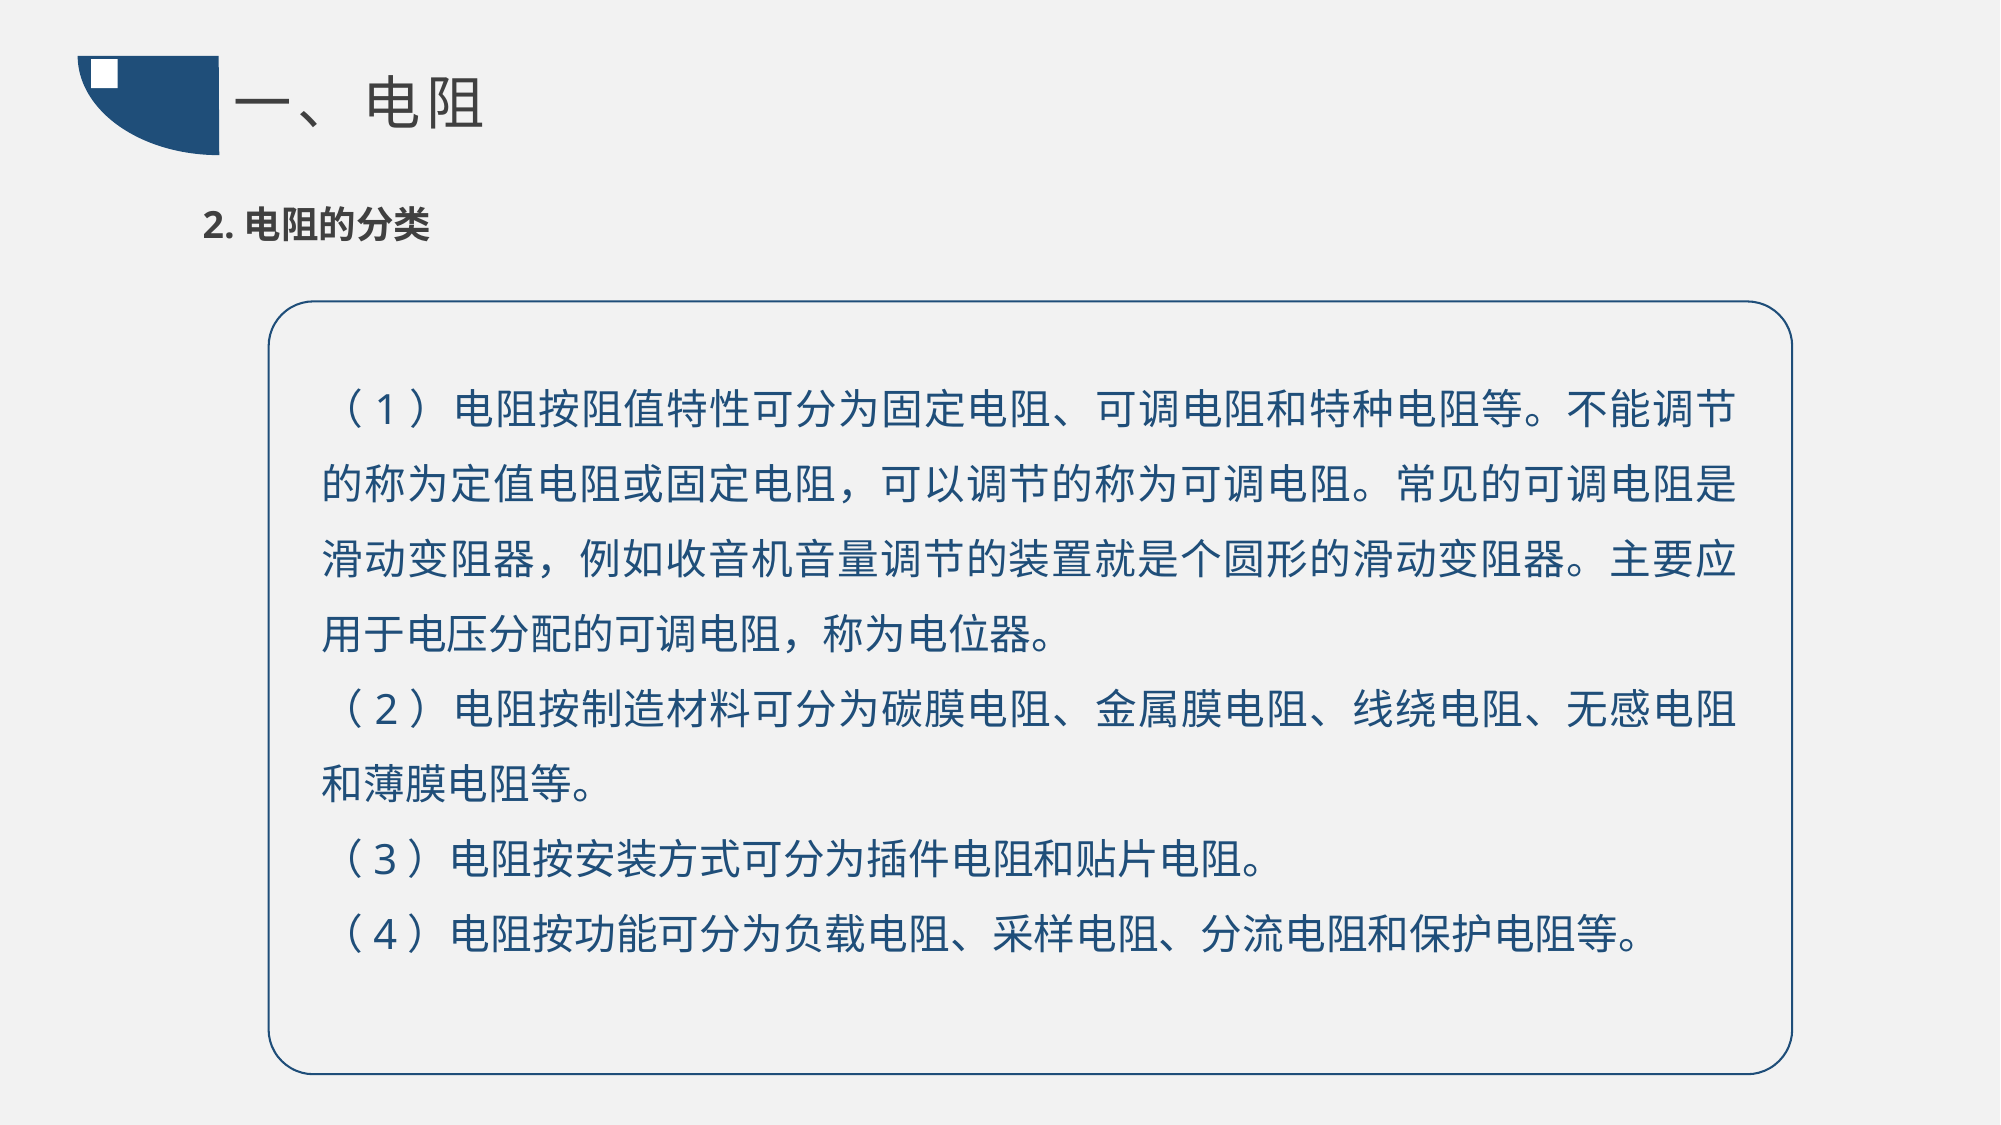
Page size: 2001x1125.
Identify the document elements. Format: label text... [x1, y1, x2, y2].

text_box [268, 301, 1793, 1075]
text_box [77, 0, 925, 156]
text_box 2.电阻的分类 [187, 171, 1834, 254]
